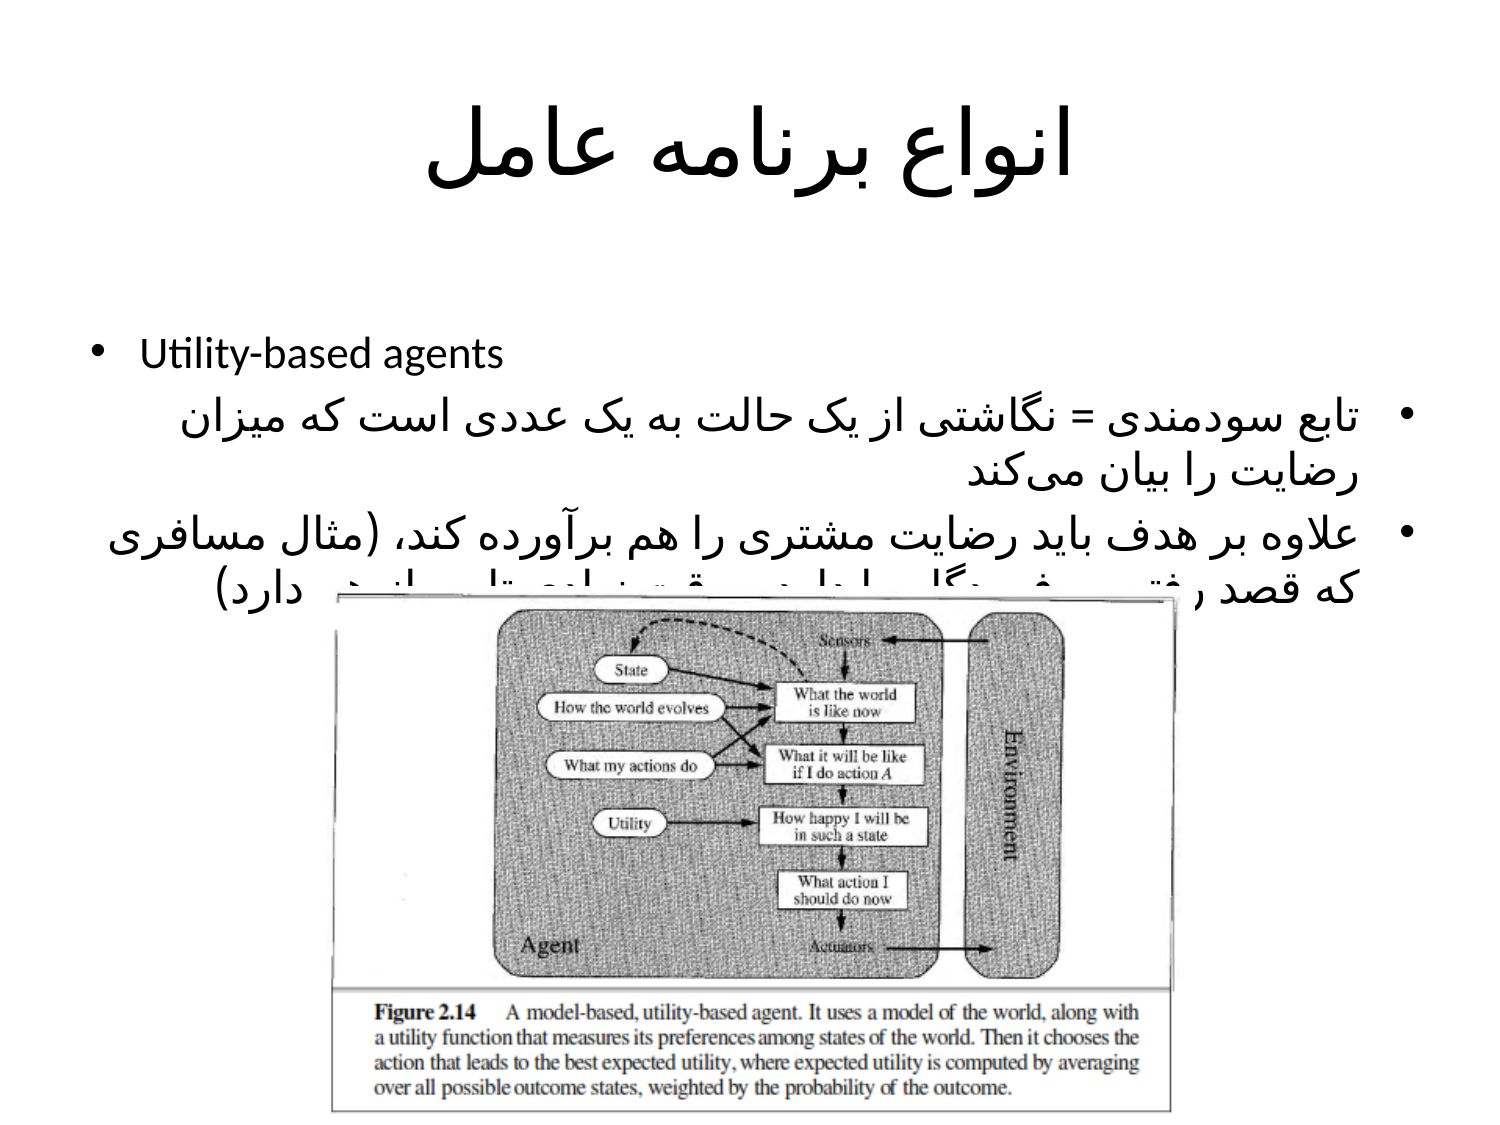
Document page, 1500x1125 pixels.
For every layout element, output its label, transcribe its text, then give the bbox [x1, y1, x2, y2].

title انواع برنامه عامل [75, 45, 1425, 233]
picture [305, 586, 1195, 1125]
list Utility-based agents تابع سودمندی = نگاشتی از یک حالت به یک عددی است که میزان رضایت را بیان می‌کند علاوه بر هدف باید رضایت مشتری را هم برآورده کند، (مثال مسافری که قصد رفتن به فرودگاه را دارد و وقت زیادی تا پرواز هم دارد) [75, 262, 1425, 663]
